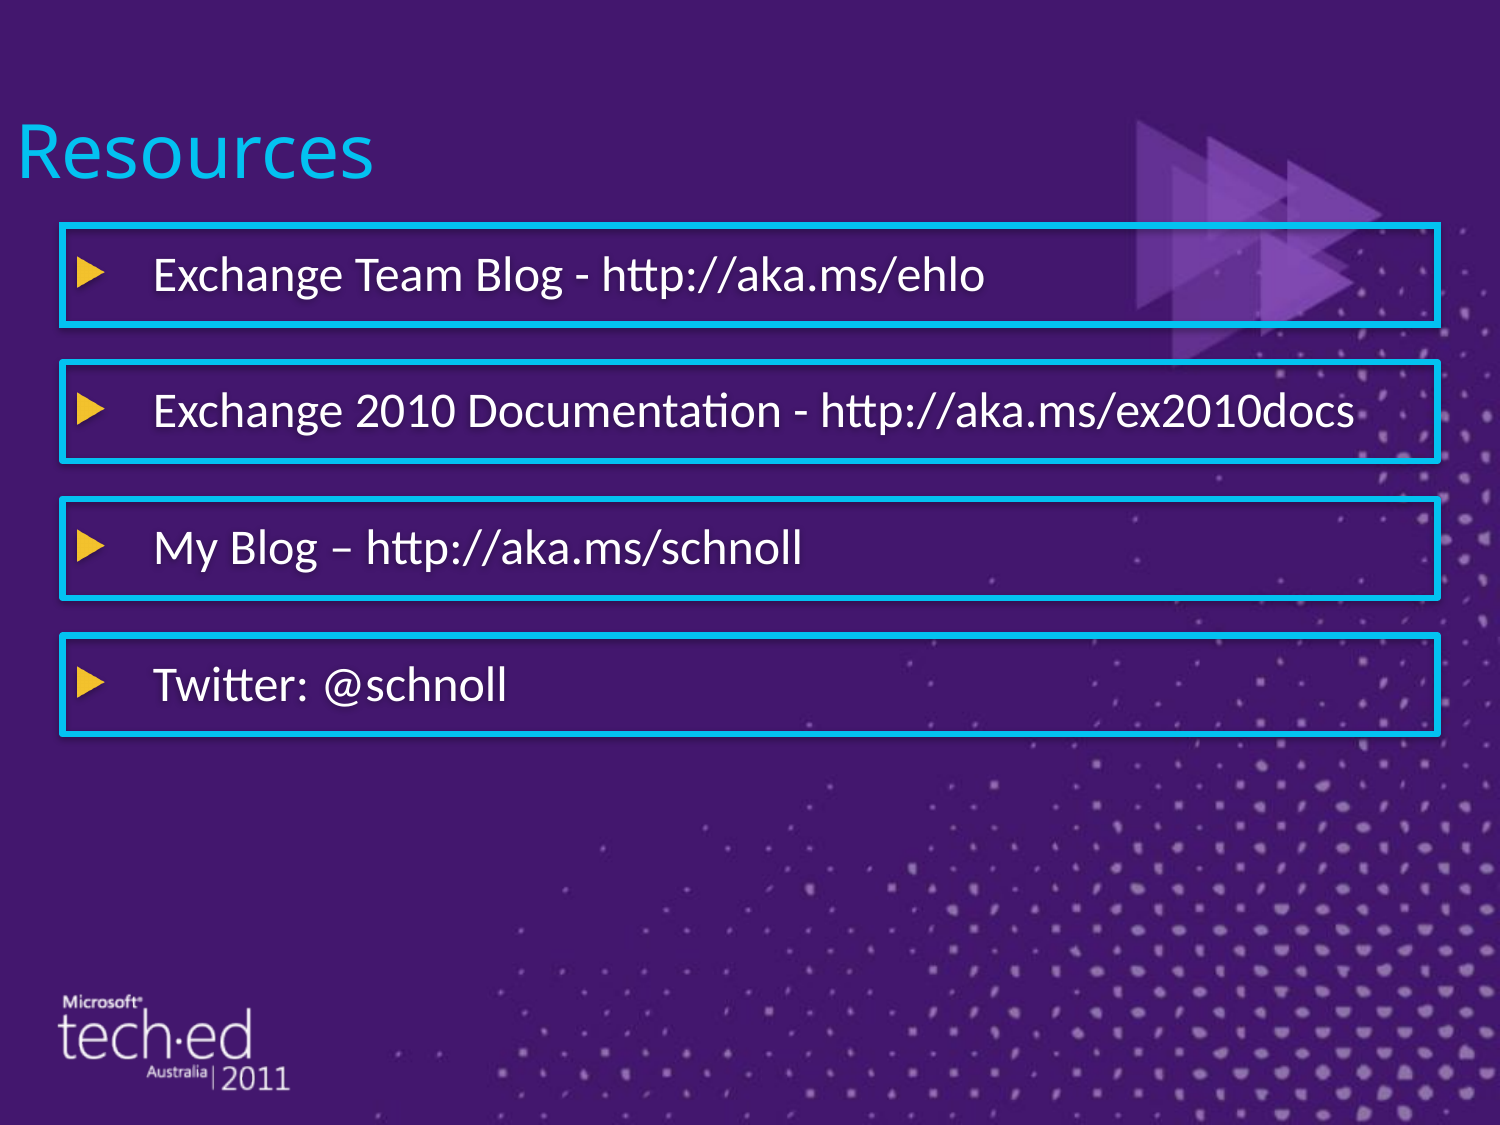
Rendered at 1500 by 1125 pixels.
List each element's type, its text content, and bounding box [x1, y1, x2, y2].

picture [77, 256, 105, 288]
text_box Exchange 2010 Documentation - http://aka.ms/ex2010docs [62, 362, 1438, 462]
title Resources [0, 54, 1350, 243]
text_box Exchange Team Blog - http://aka.ms/ehlo [62, 225, 1438, 325]
picture [0, 0, 1500, 1125]
text_box My Blog – http://aka.ms/schnoll [62, 498, 1438, 598]
text_box Twitter: @schnoll [62, 635, 1438, 735]
